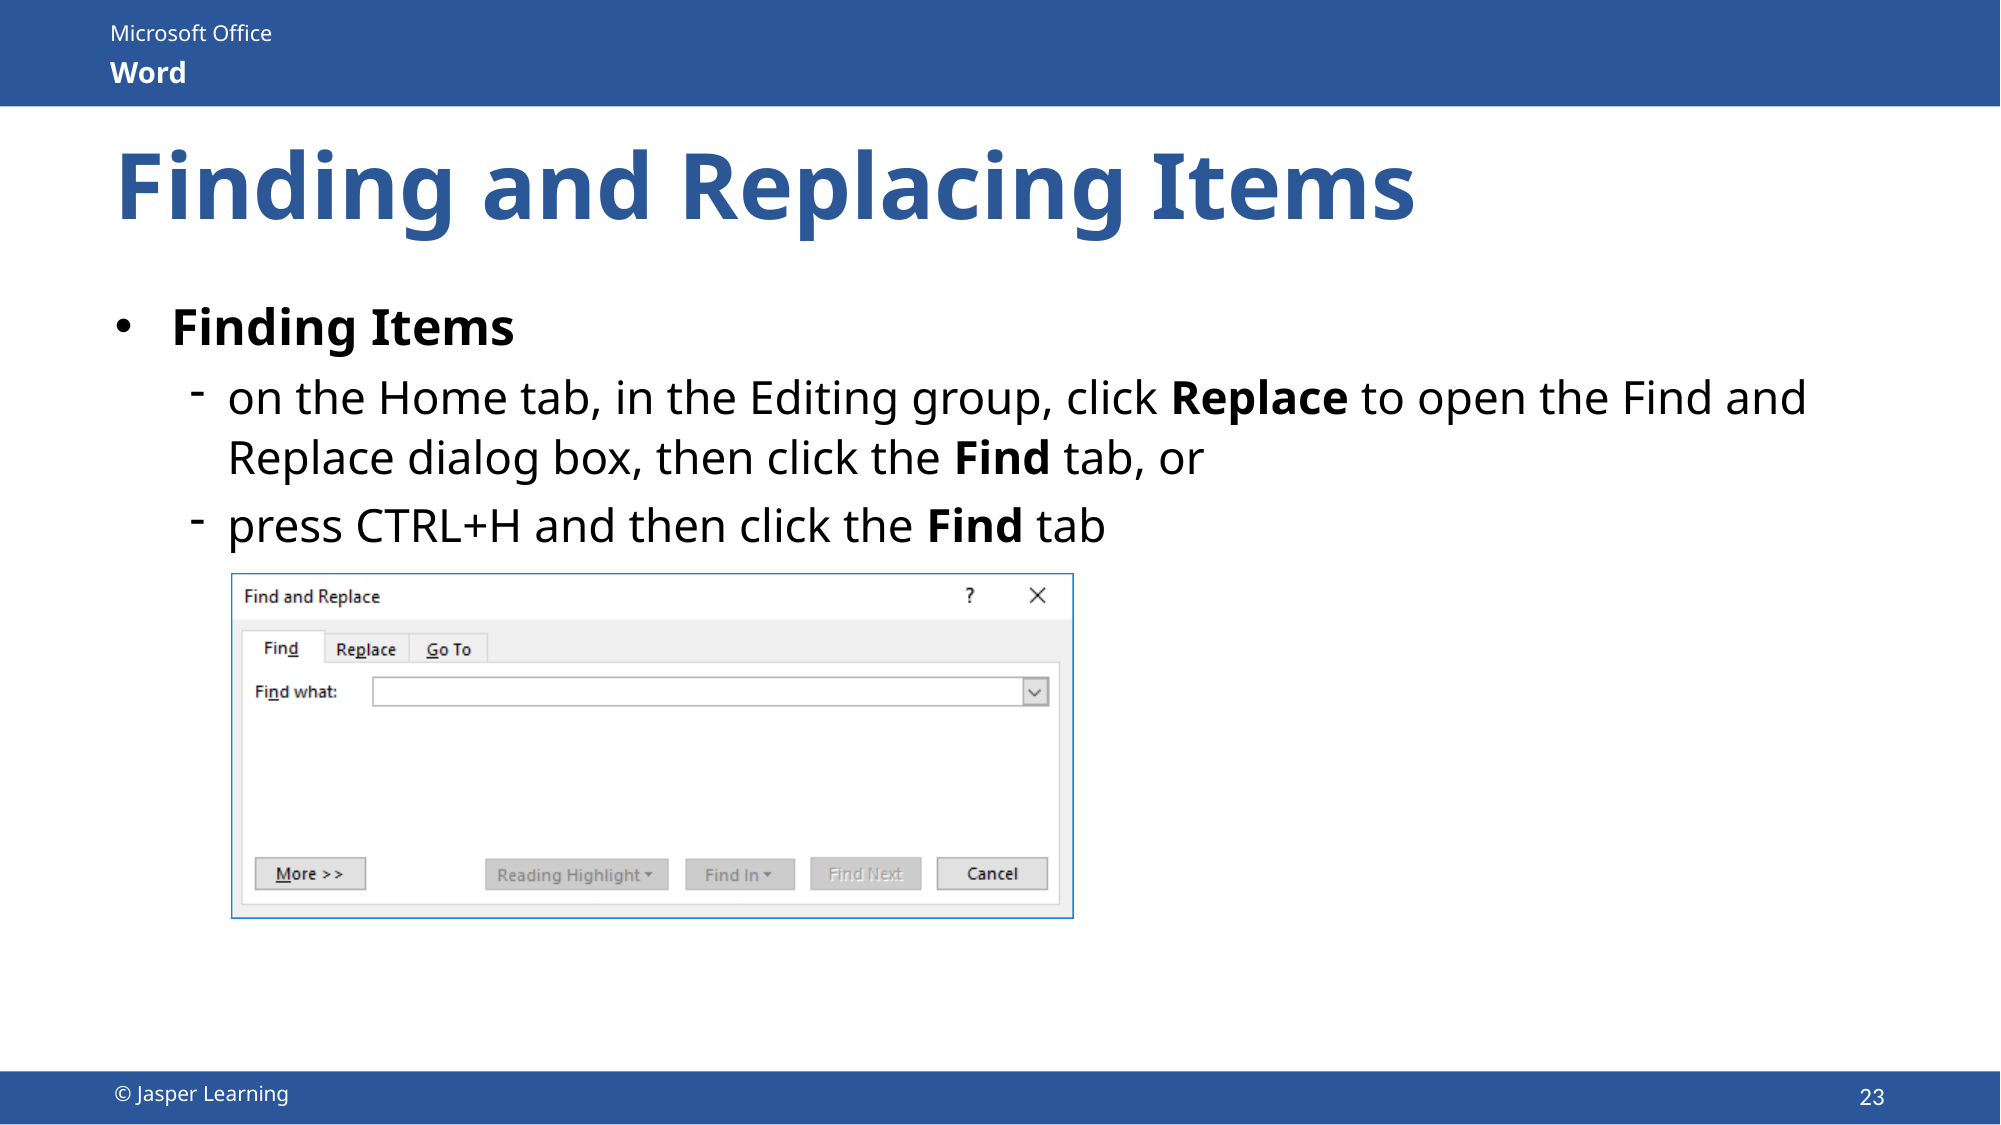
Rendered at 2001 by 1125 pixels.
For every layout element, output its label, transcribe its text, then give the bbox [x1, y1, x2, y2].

slide_number 23 [1433, 1065, 1900, 1125]
title Finding and Replacing Items [99, 118, 1866, 248]
list Finding Items on the Home tab, in the Editing group, click Replace to open the Find and Replace dialog box, then click the Find tab, or press CTRL+H and then click the Find tab [99, 283, 1900, 1026]
footer © Jasper Learning [99, 1074, 775, 1116]
picture [230, 572, 1074, 919]
